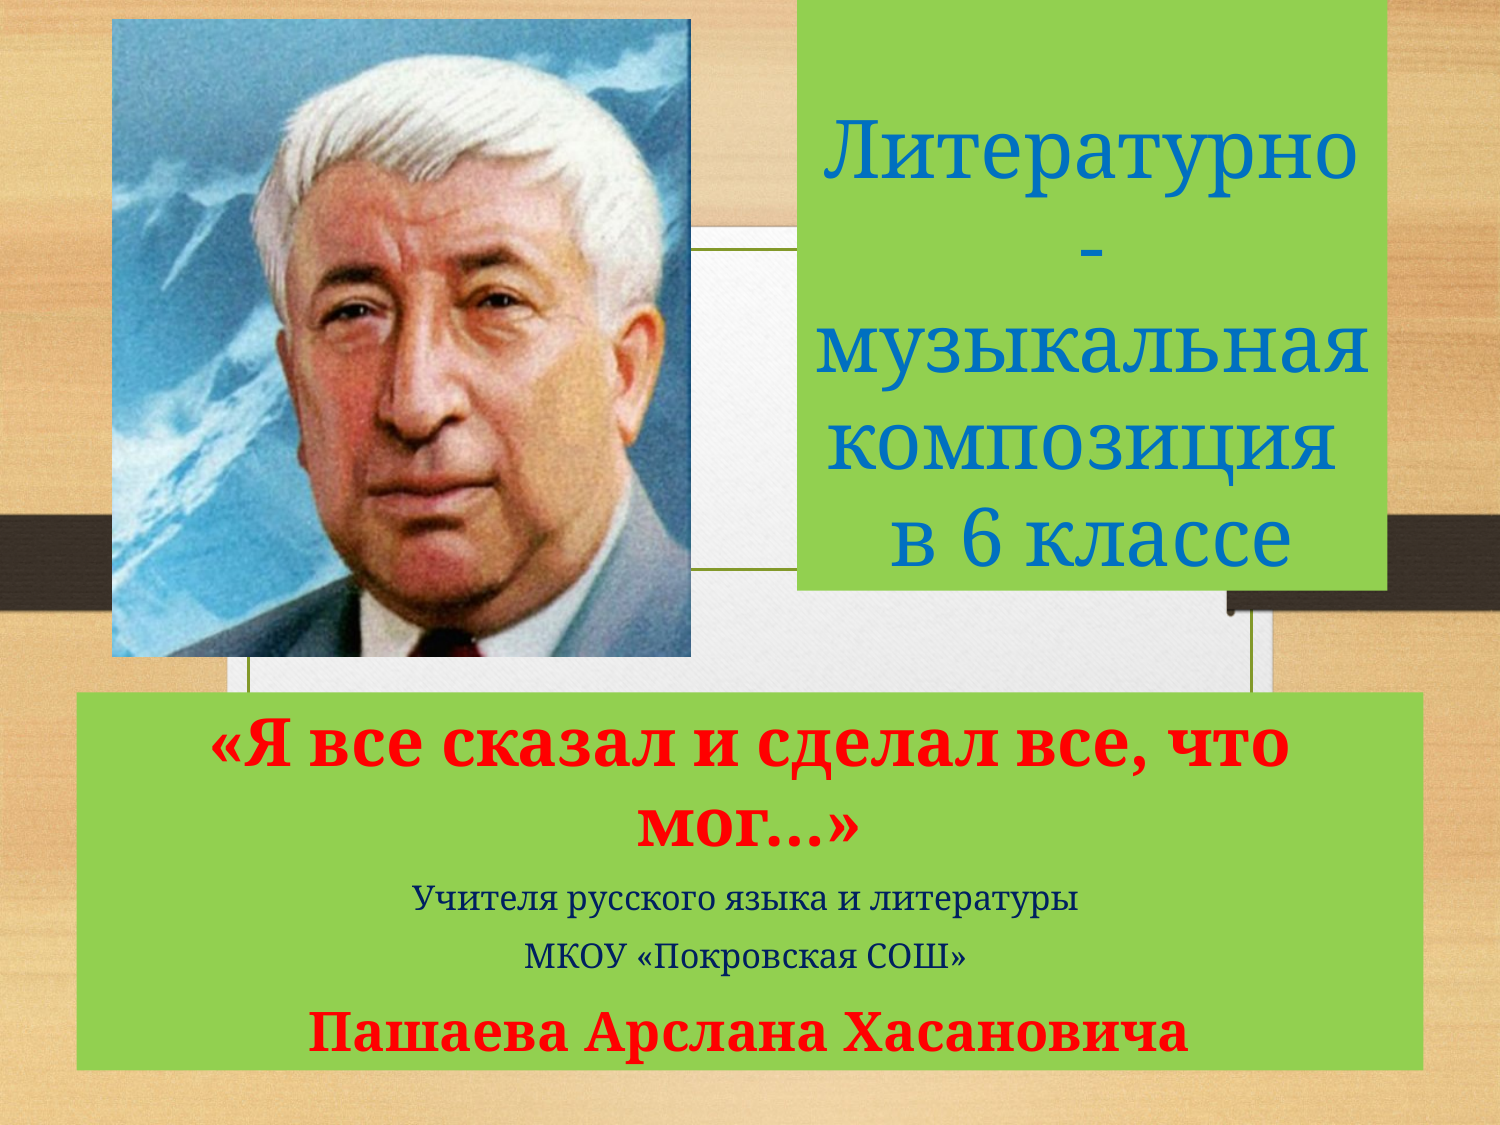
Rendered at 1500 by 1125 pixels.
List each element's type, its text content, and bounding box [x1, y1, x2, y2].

subtitle «Я все сказал и сделал все, что мог…» Учителя русского языка и литературы МКОУ «Покровская СОШ» Пашаева Арслана Хасановича [76, 692, 1424, 1071]
picture [0, 0, 1500, 1125]
title Литературно-музыкальная композиция в 6 классе [797, 0, 1388, 591]
